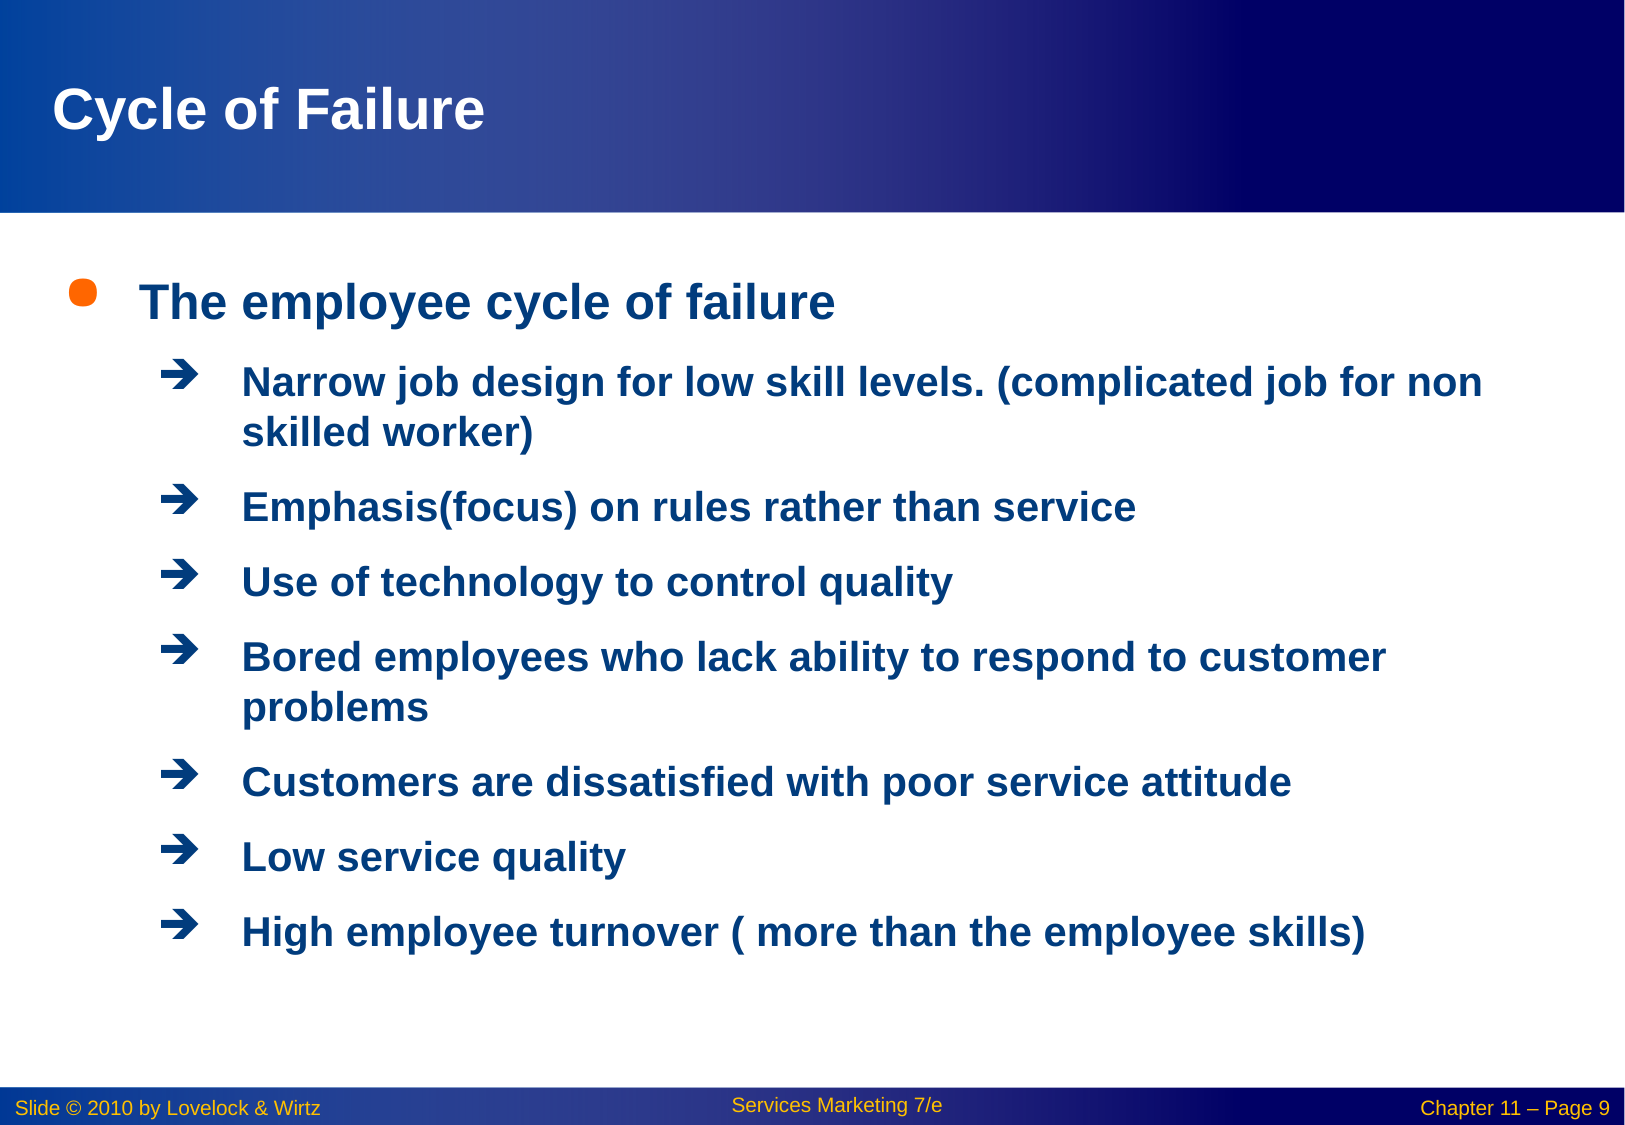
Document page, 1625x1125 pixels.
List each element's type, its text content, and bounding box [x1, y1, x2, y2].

list The employee cycle of failure Narrow job design for low skill levels. (complicated job for non skilled worker) Emphasis(focus) on rules rather than service Use of technology to control quality Bored employees who lack ability to respond to customer problems Customers are dissatisfied with poor service attitude Low service quality High employee turnover ( more than the employee skills) [49, 261, 1588, 1051]
title Cycle of Failure [36, 37, 1088, 176]
